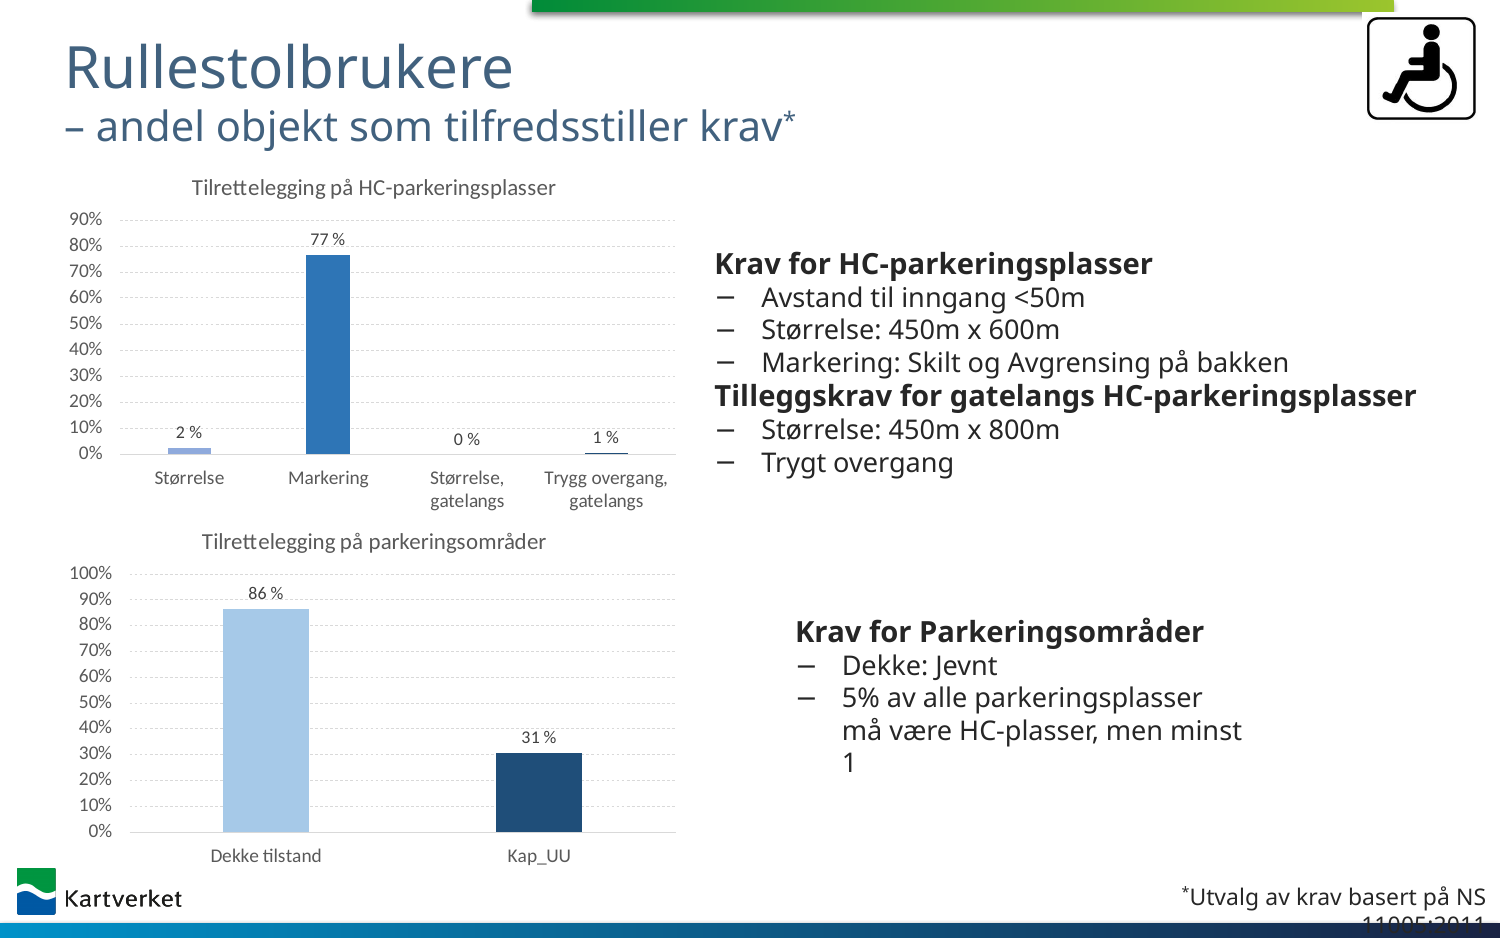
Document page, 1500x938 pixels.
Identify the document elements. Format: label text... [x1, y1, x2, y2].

picture [62, 166, 687, 519]
picture [62, 520, 687, 874]
picture [1362, 12, 1481, 126]
text_box Rullestolbrukere – andel objekt som tilfredsstiller krav* [49, 25, 1431, 158]
text_box *Utvalg av krav basert på NS 11005:2011 [1068, 873, 1500, 938]
text_box Krav for Parkeringsområder Dekke: Jevnt 5% av alle parkeringsplasser må være HC-plasser, men minst 1 [780, 605, 1261, 786]
text_box Krav for HC-parkeringsplasser Avstand til inngang <50m Størrelse: 450m x 600m Markering: Skilt og Avgrensing på bakken Tilleggskrav for gatelangs HC-parkeringsplasser Størrelse: 450m x 800m Trygt overgang [699, 237, 1433, 485]
